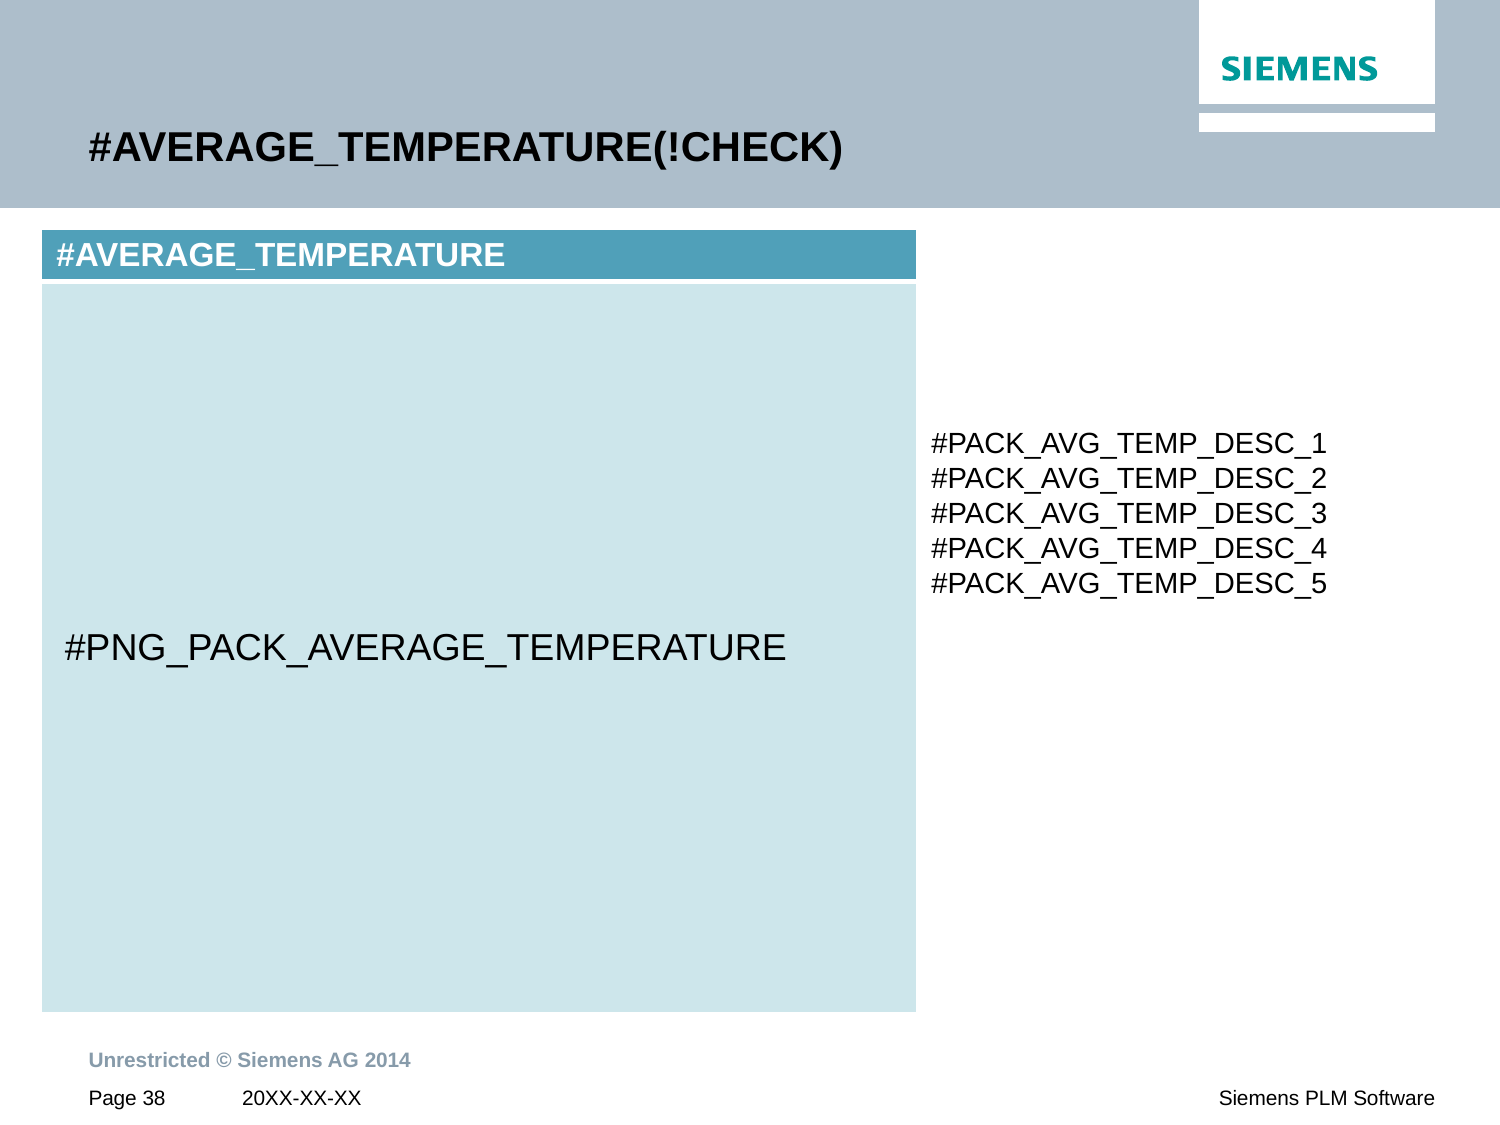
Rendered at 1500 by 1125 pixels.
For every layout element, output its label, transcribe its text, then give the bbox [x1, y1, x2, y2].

text_box #PNG_PACK_AVERAGE_TEMPERATURE [64, 302, 892, 988]
title #AVERAGE_TEMPERATURE(!CHECK) [0, 0, 1500, 209]
table_header #AVERAGE_TEMPERATURE [42, 230, 916, 279]
text_box #PACK_AVG_TEMP_DESC_1 #PACK_AVG_TEMP_DESC_2 #PACK_AVG_TEMP_DESC_3 #PACK_AVG_TEMP_DESC_4 #PACK_AVG_TEMP_DESC_5 [916, 416, 1436, 642]
table_cell [42, 284, 916, 1012]
